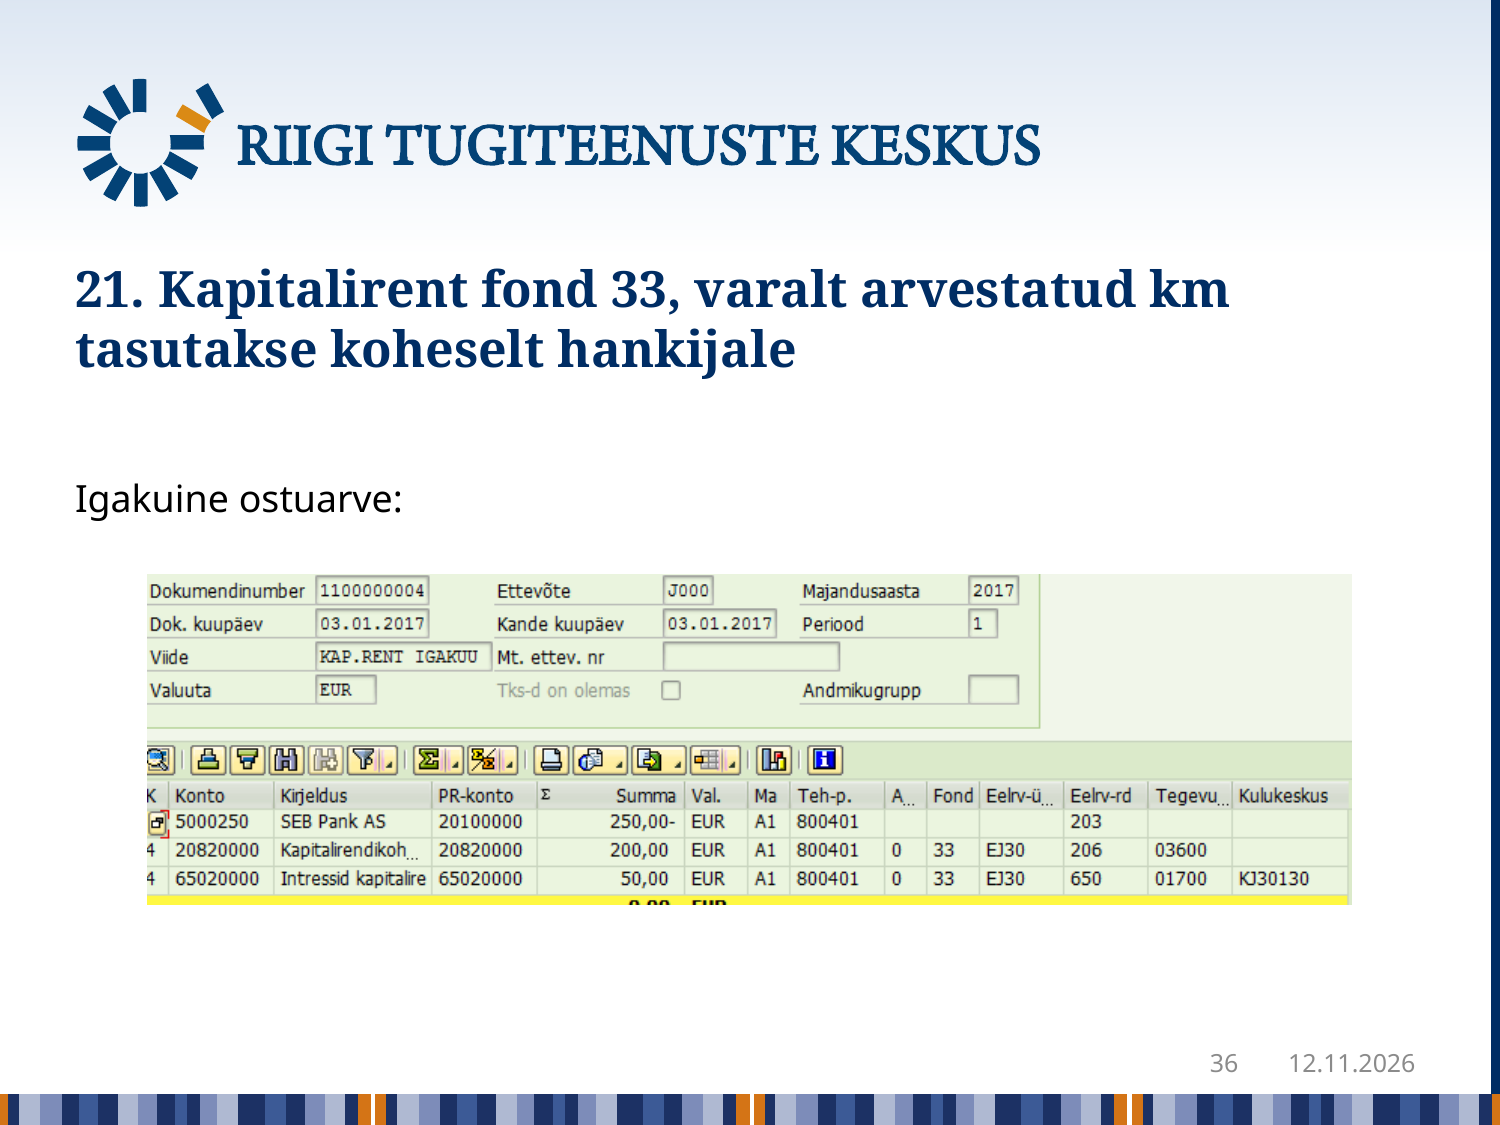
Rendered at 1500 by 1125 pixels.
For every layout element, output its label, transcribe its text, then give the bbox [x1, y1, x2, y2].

list Igakuine ostuarve: [75, 474, 1425, 1012]
slide_number 36 [1139, 1035, 1254, 1095]
title 21. Kapitalirent fond 33, varalt arvestatud km tasutakse koheselt hankijale [75, 257, 1425, 398]
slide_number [1269, 1035, 1431, 1095]
picture [147, 574, 1352, 906]
